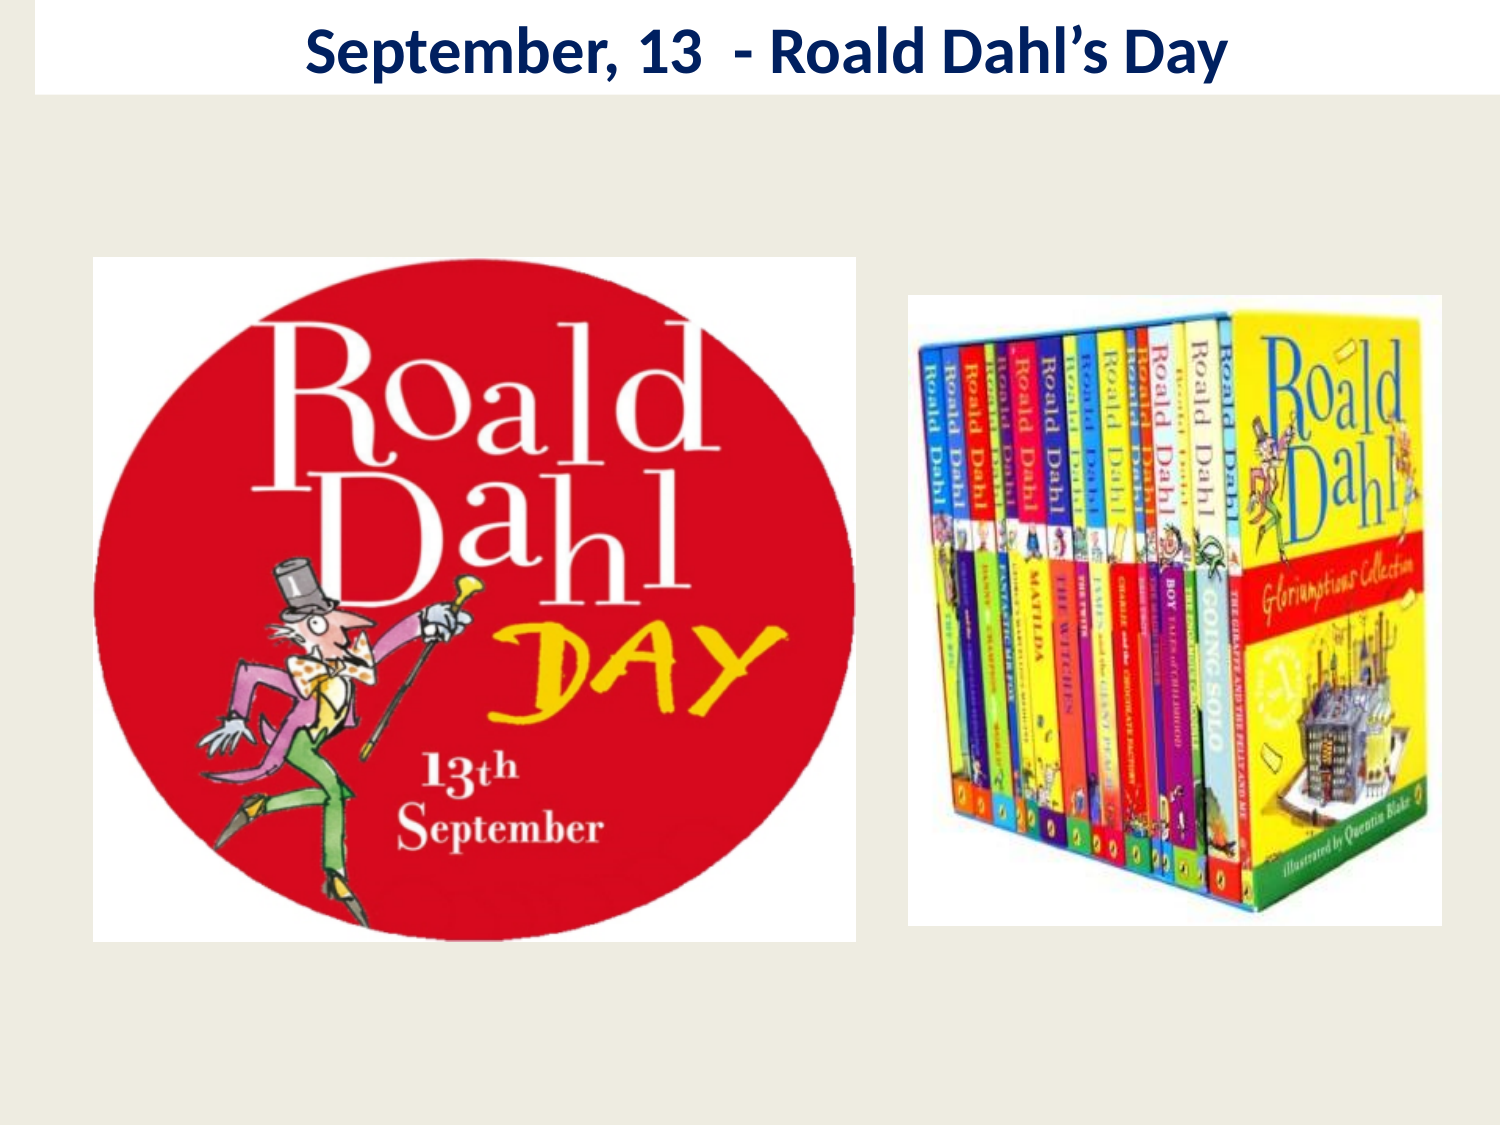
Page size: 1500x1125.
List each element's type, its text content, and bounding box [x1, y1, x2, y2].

text_box September, 13 - Roald Dahl’s Day [35, 0, 1500, 95]
picture [93, 257, 856, 942]
picture [907, 295, 1442, 926]
